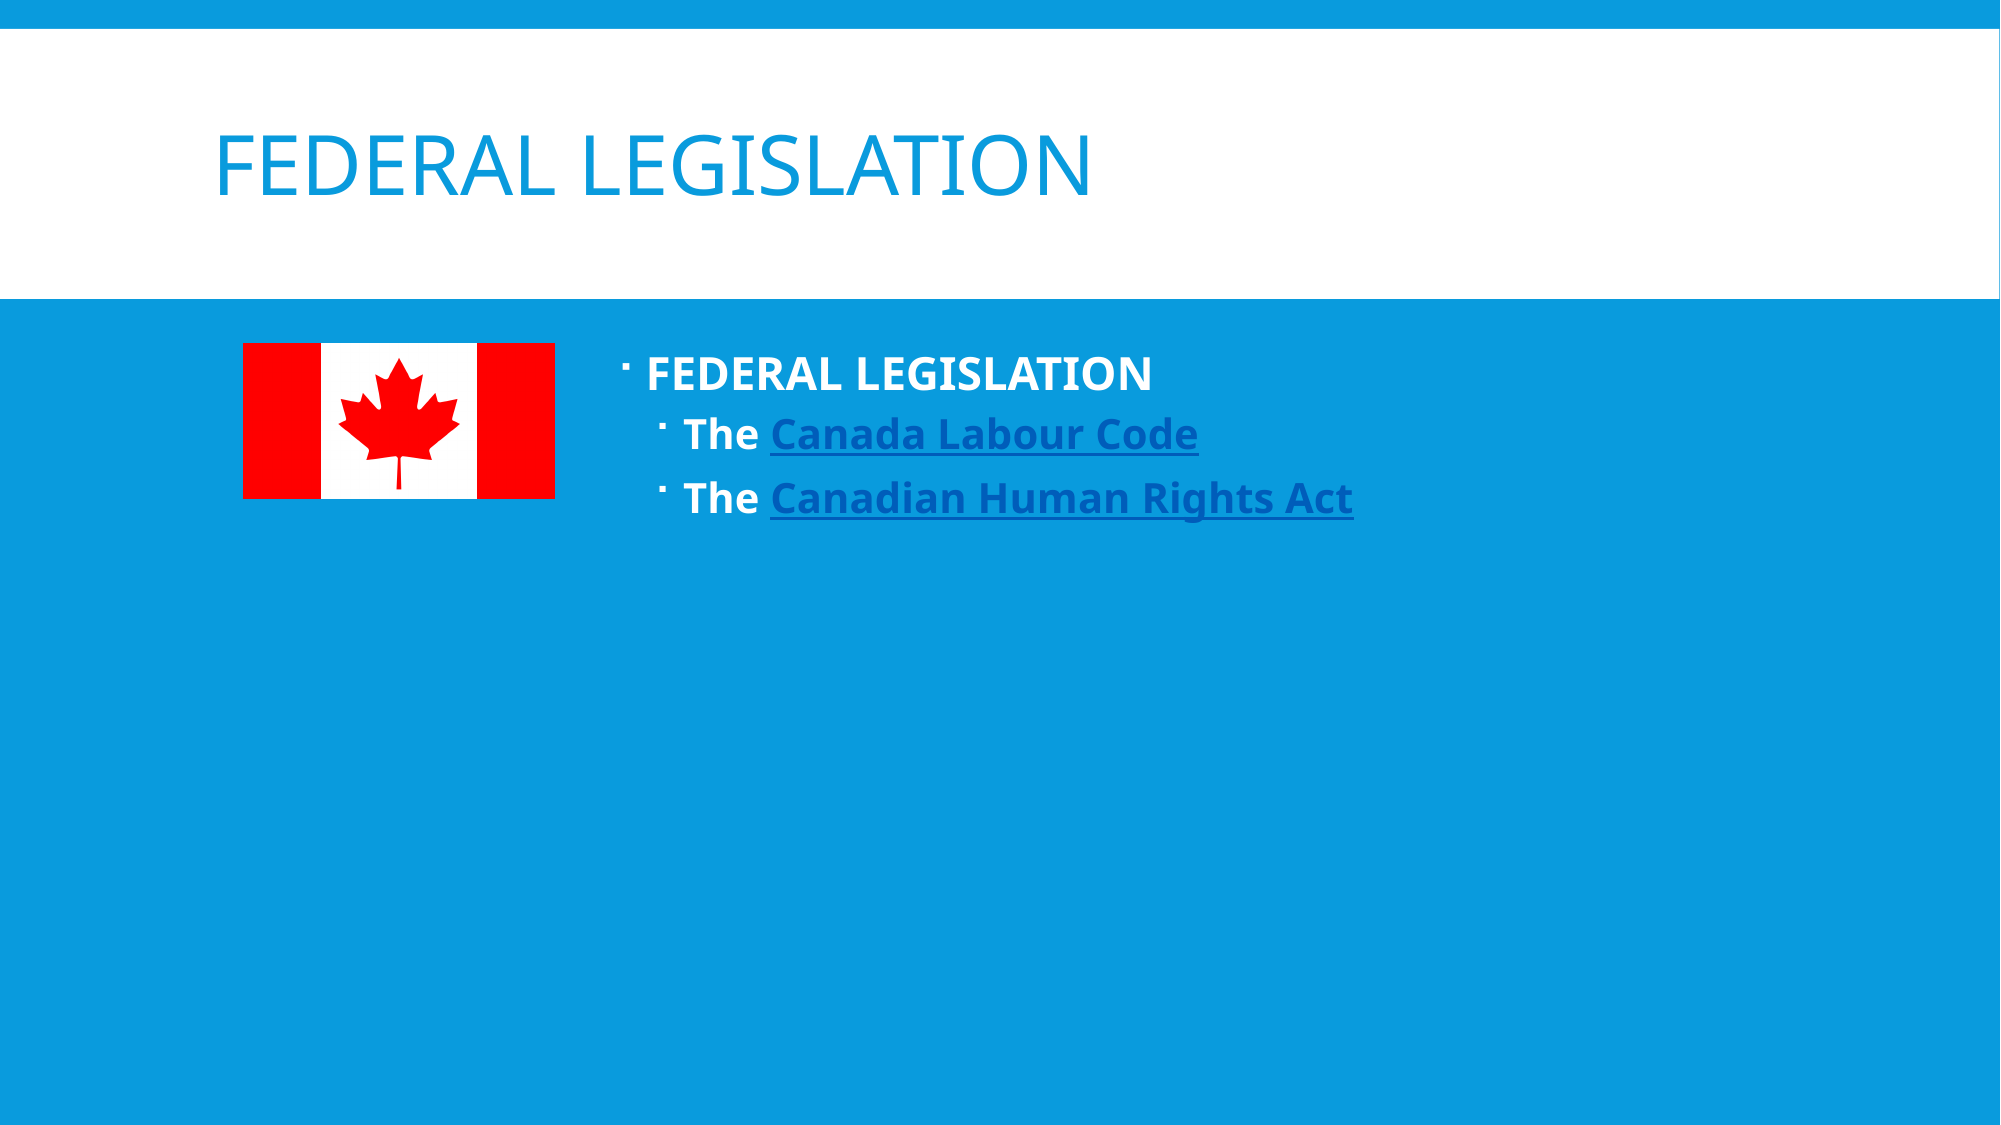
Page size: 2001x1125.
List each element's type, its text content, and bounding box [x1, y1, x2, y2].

title Federal Legislation [197, 46, 1803, 295]
picture [244, 344, 554, 498]
text_box FEDERAL LEGISLATION The Canada Labour Code The Canadian Human Rights Act [600, 343, 1763, 1057]
